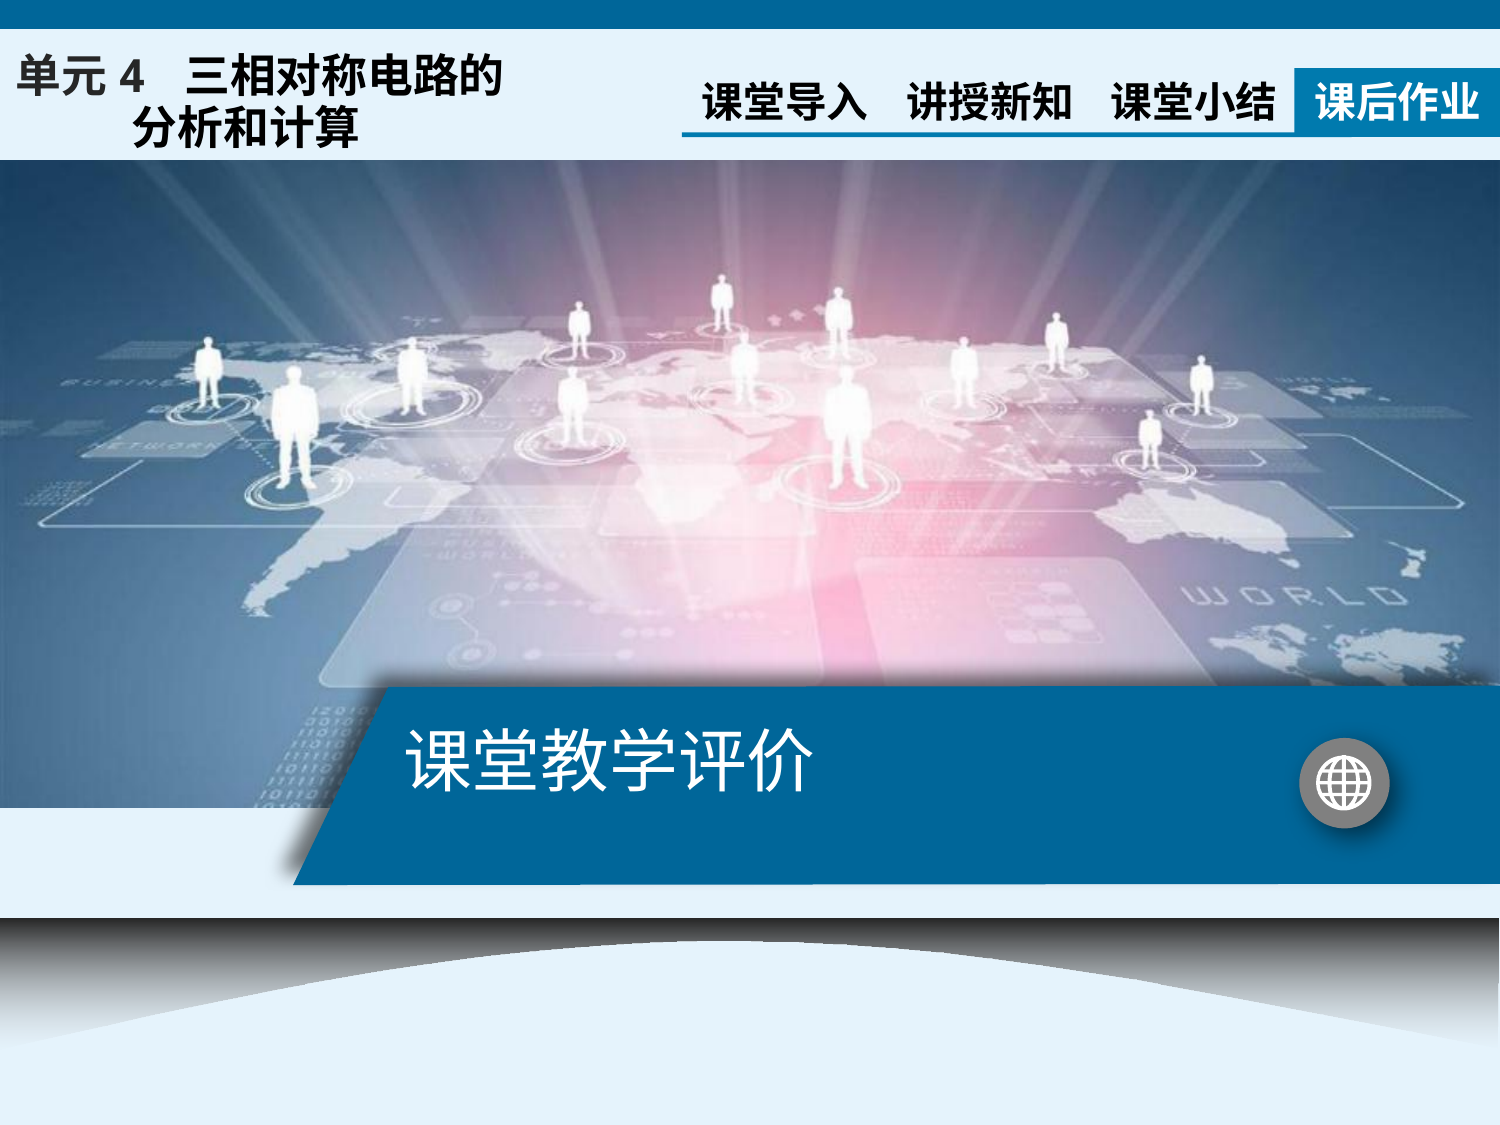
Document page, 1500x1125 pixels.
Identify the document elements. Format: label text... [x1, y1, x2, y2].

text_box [681, 67, 1500, 135]
picture [0, 160, 1500, 808]
title 课堂教学评价 [388, 654, 1499, 809]
text_box 单元4 三相对称电路的 分析和计算 [1, 41, 1280, 161]
